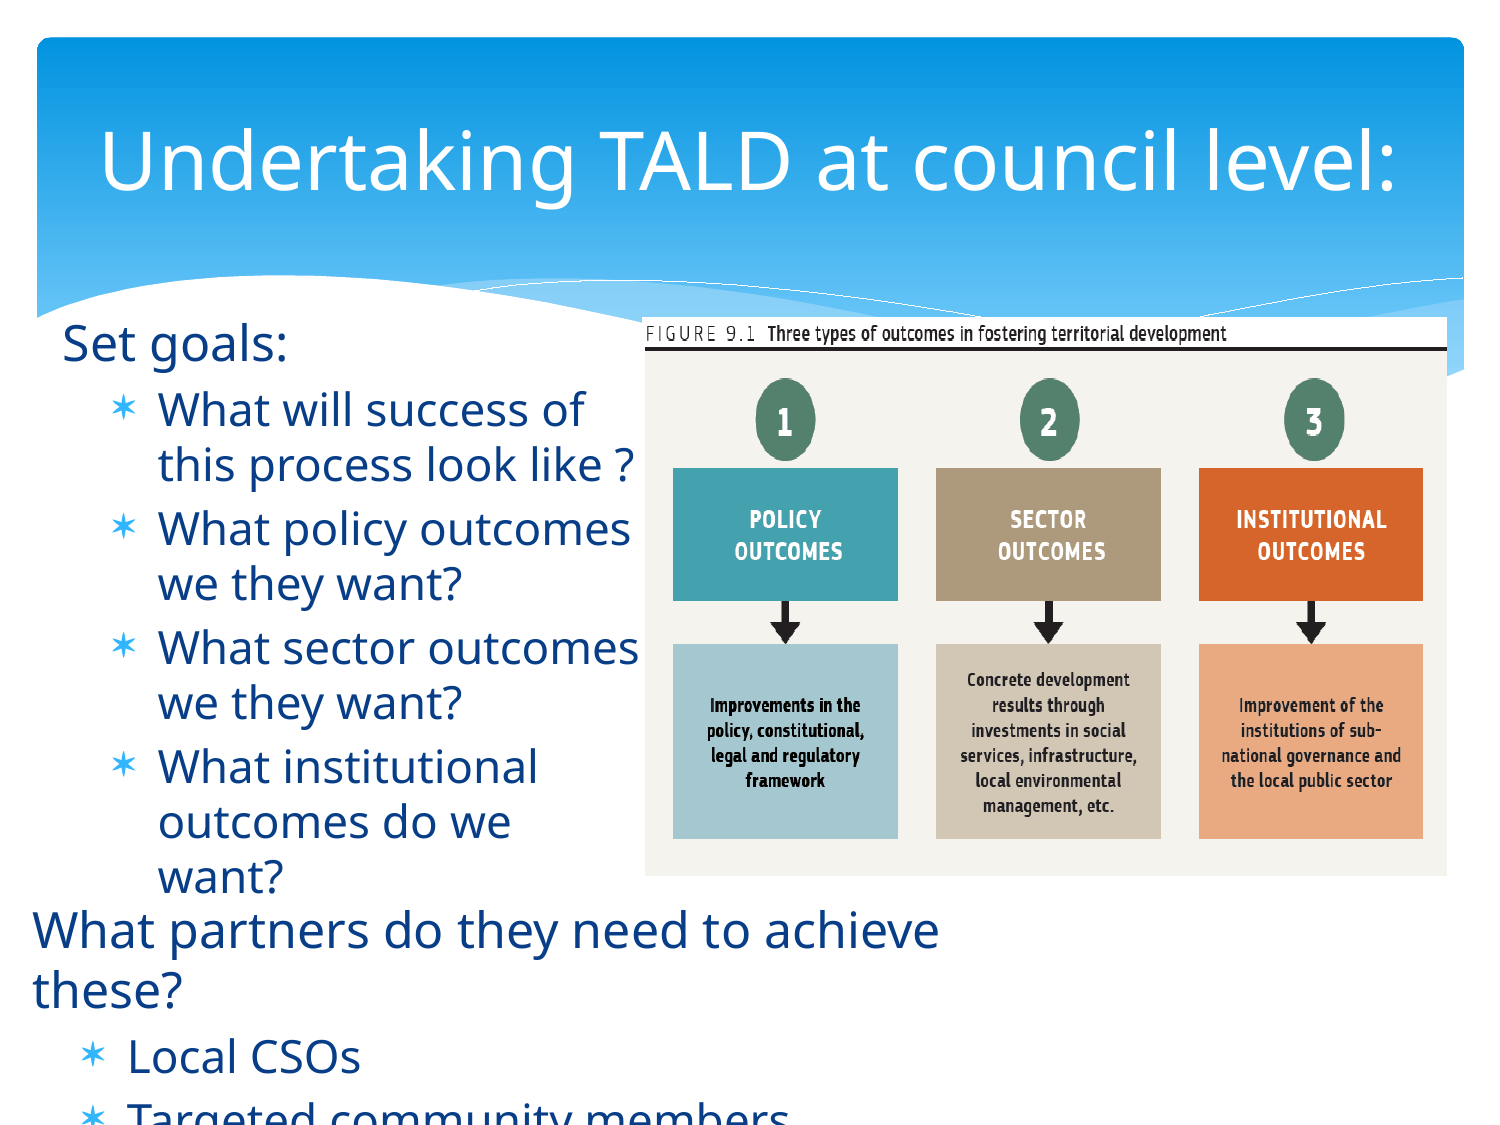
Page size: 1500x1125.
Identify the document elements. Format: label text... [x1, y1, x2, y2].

list Set goals: What will success of this process look like ? What policy outcomes we they want? What sector outcomes we they want? What institutional outcomes do we want? [48, 304, 658, 891]
picture [642, 317, 1447, 876]
title Undertaking TALD at council level: [75, 55, 1425, 261]
text_box What partners do they need to achieve these? Local CSOs Targeted community members [17, 891, 1095, 1125]
